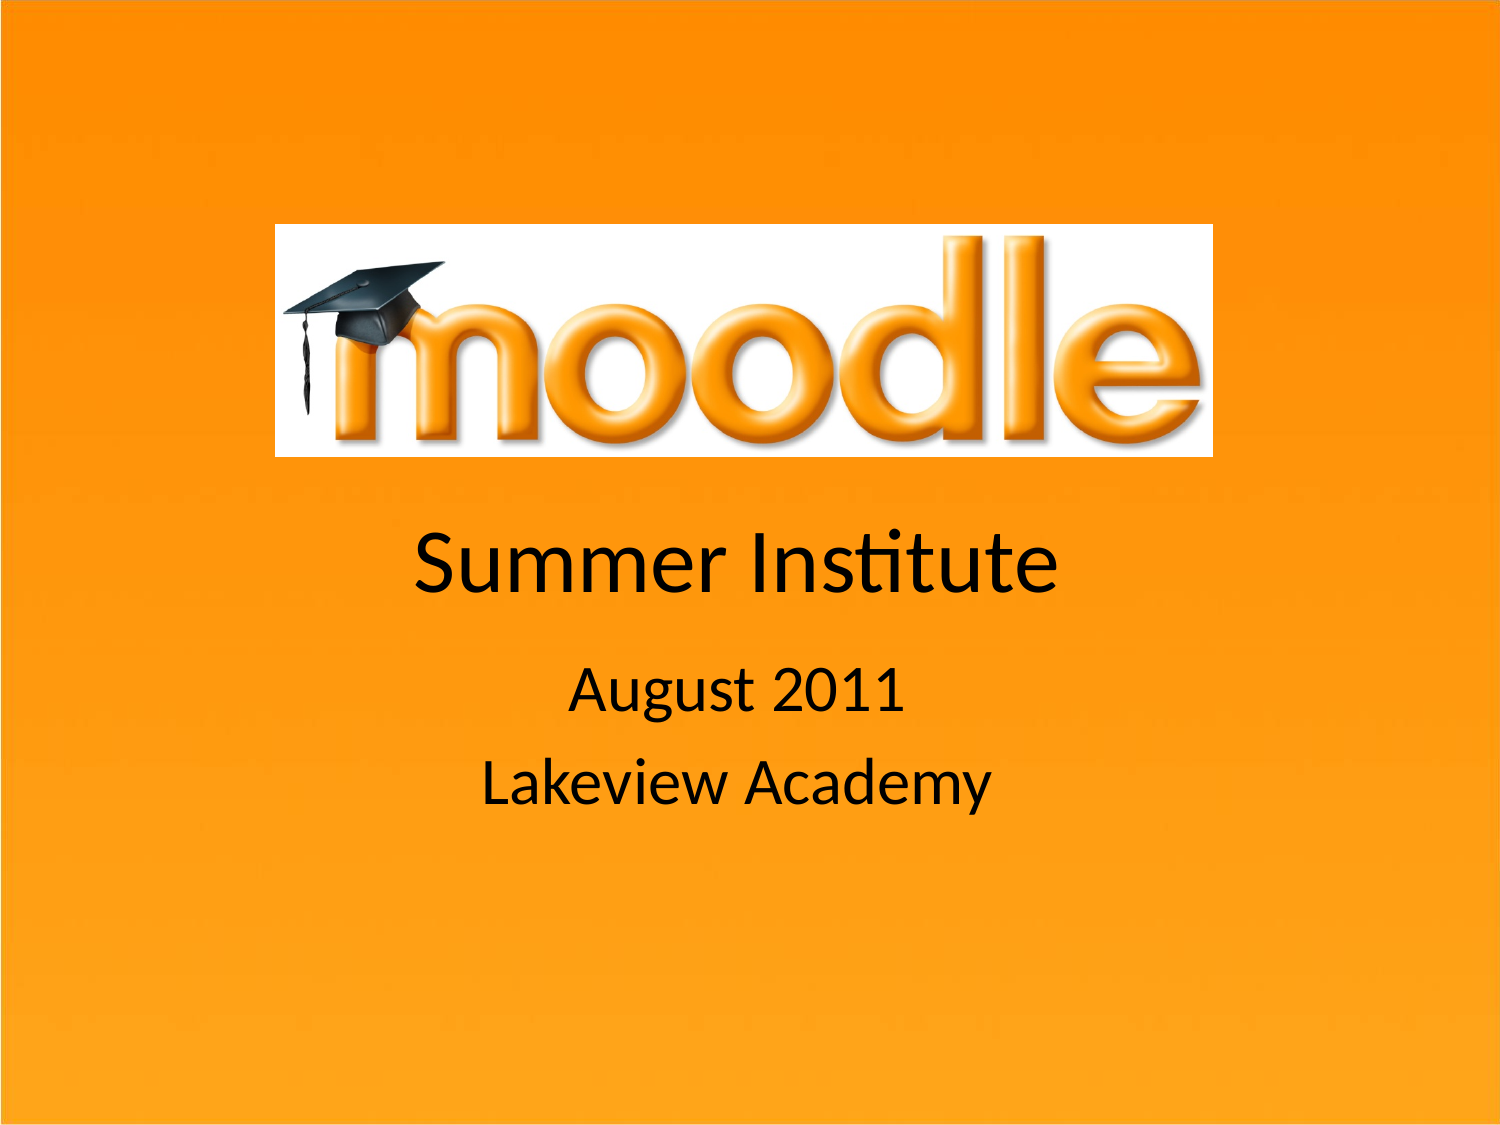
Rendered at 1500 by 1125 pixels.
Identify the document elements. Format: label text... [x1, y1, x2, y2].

subtitle August 2011 Lakeview Academy [212, 637, 1263, 925]
title Summer Institute [99, 462, 1375, 650]
picture [0, 0, 1500, 1125]
